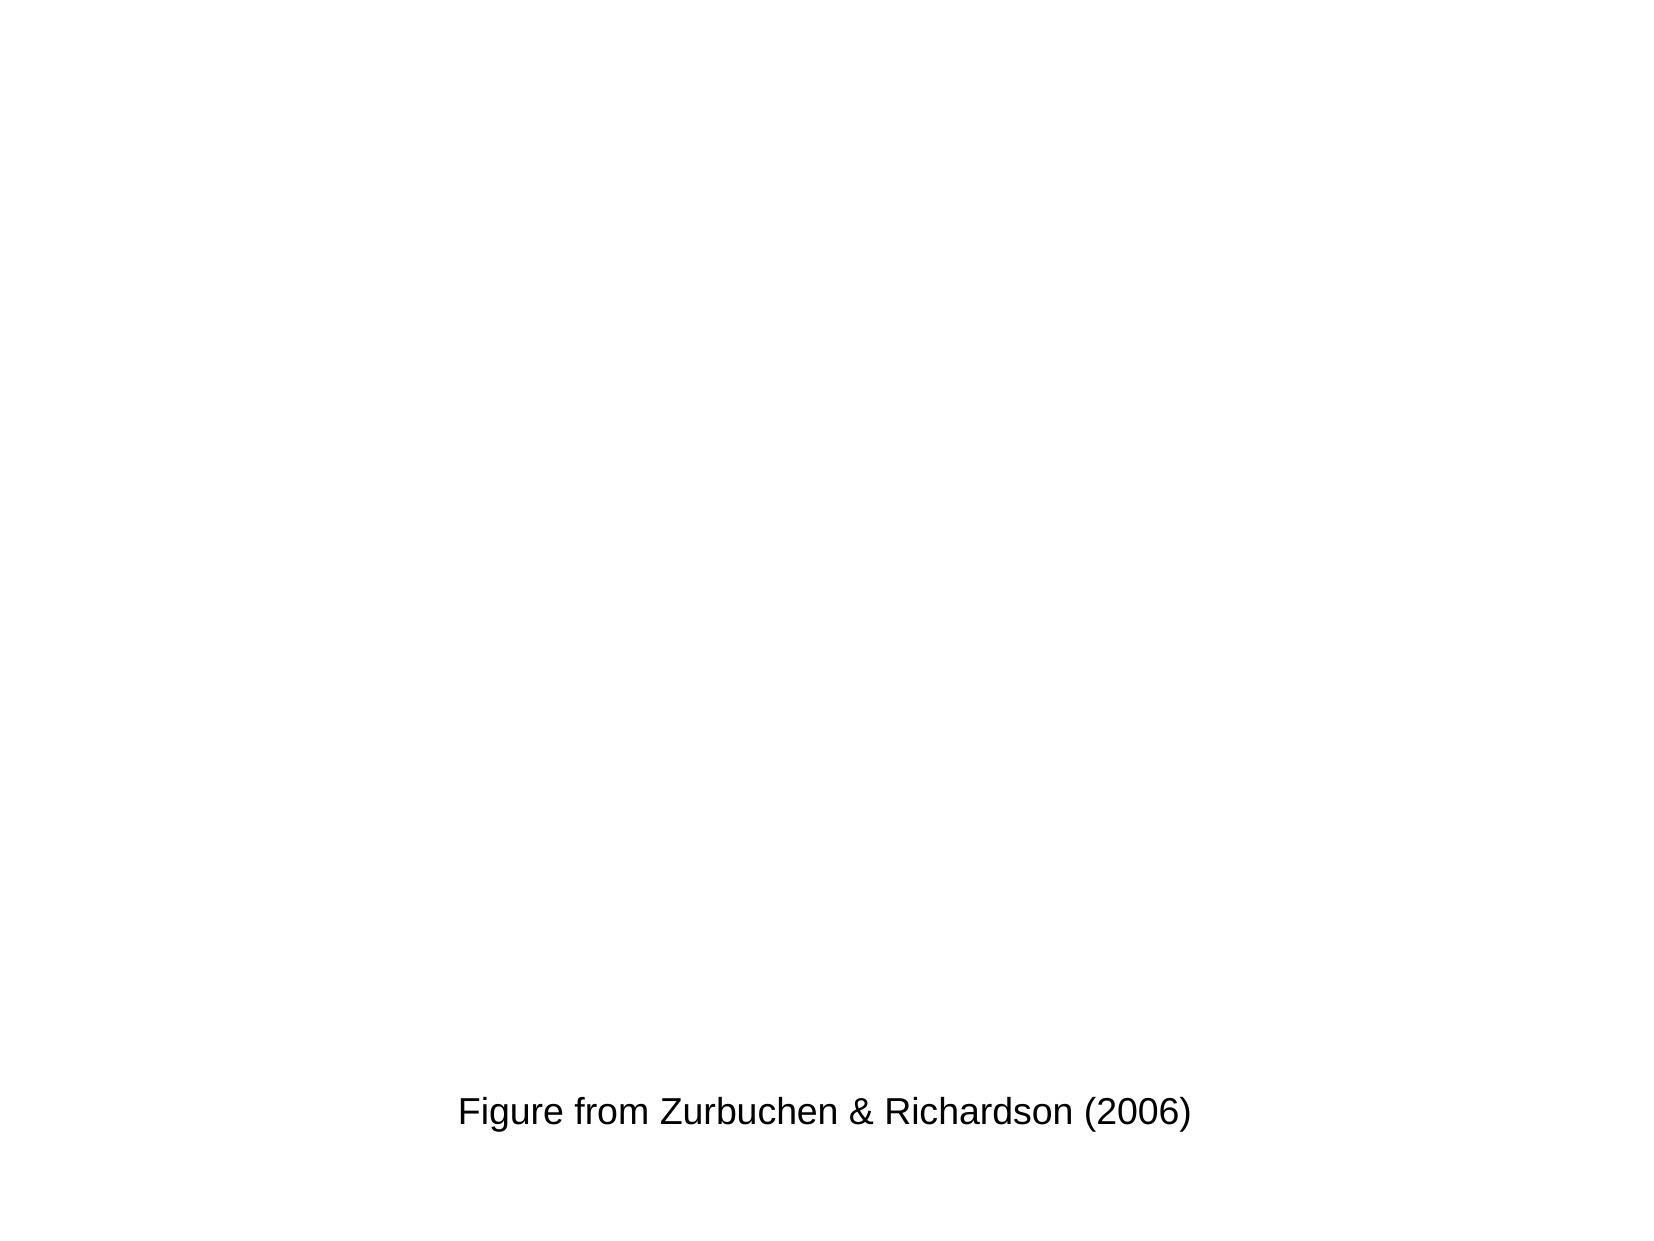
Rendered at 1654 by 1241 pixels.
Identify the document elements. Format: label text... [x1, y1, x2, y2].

text_box Figure from Zurbuchen & Richardson (2006) [29, 1079, 1620, 1137]
